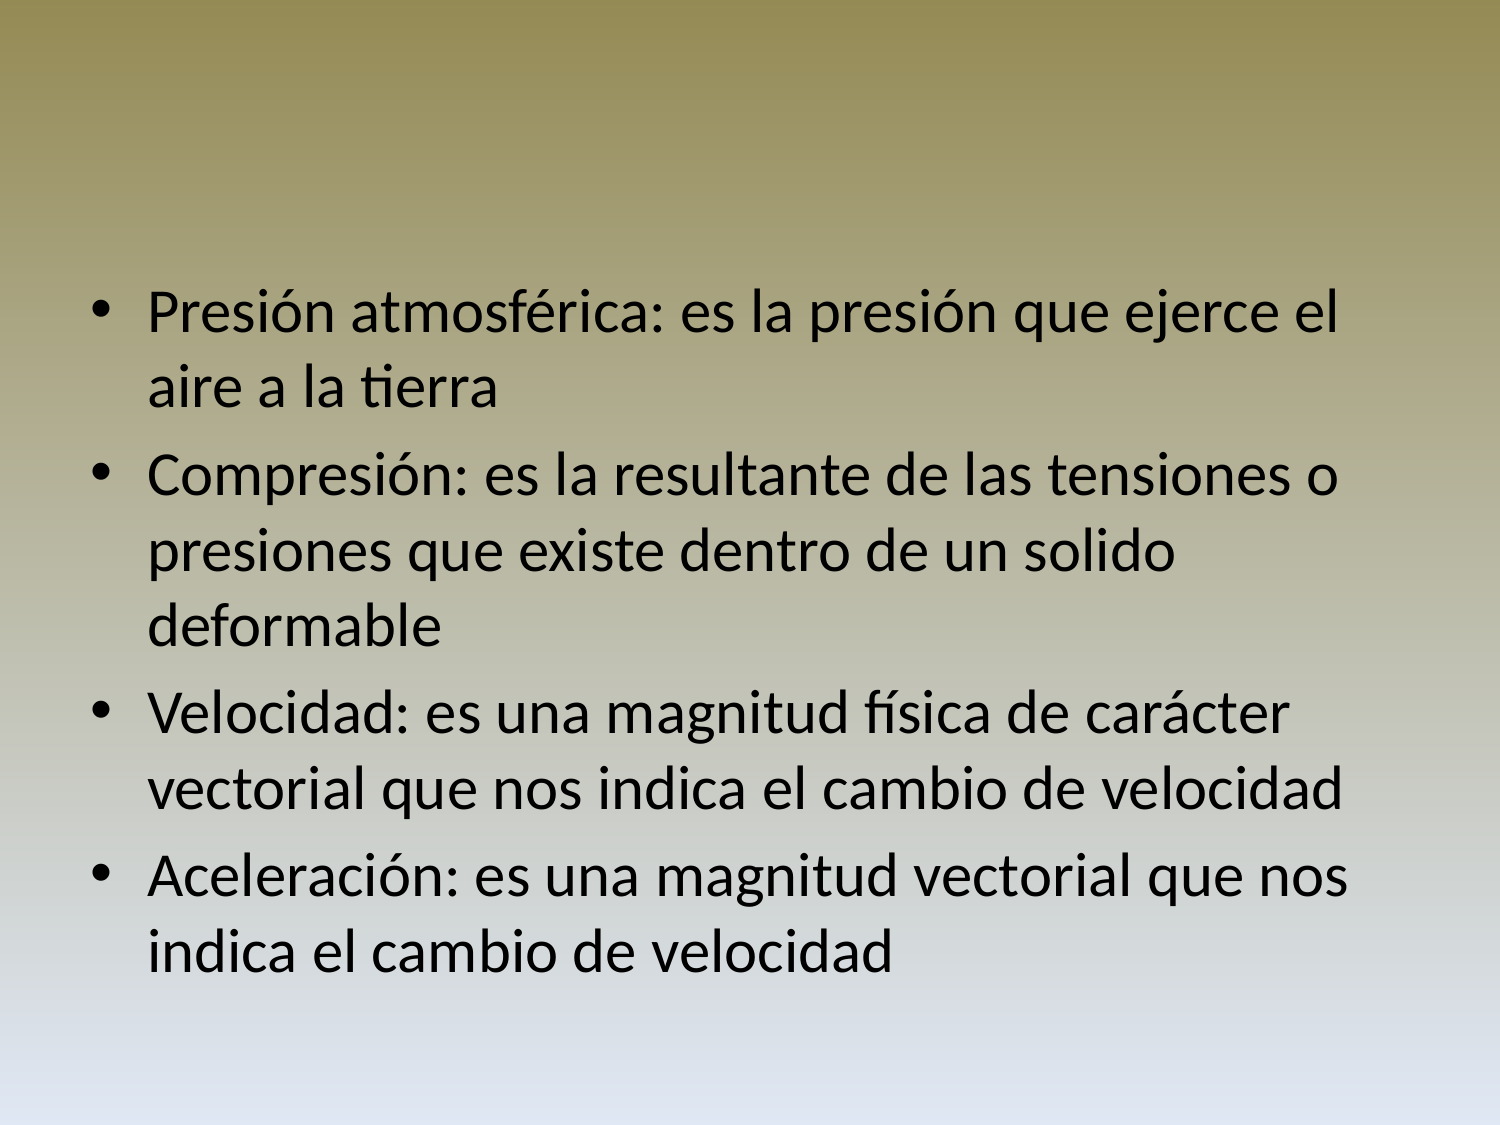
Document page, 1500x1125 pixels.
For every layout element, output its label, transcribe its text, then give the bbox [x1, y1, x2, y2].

list Presión atmosférica: es la presión que ejerce el aire a la tierra Compresión: es la resultante de las tensiones o presiones que existe dentro de un solido deformable Velocidad: es una magnitud física de carácter vectorial que nos indica el cambio de velocidad Aceleración: es una magnitud vectorial que nos indica el cambio de velocidad [75, 262, 1425, 1005]
